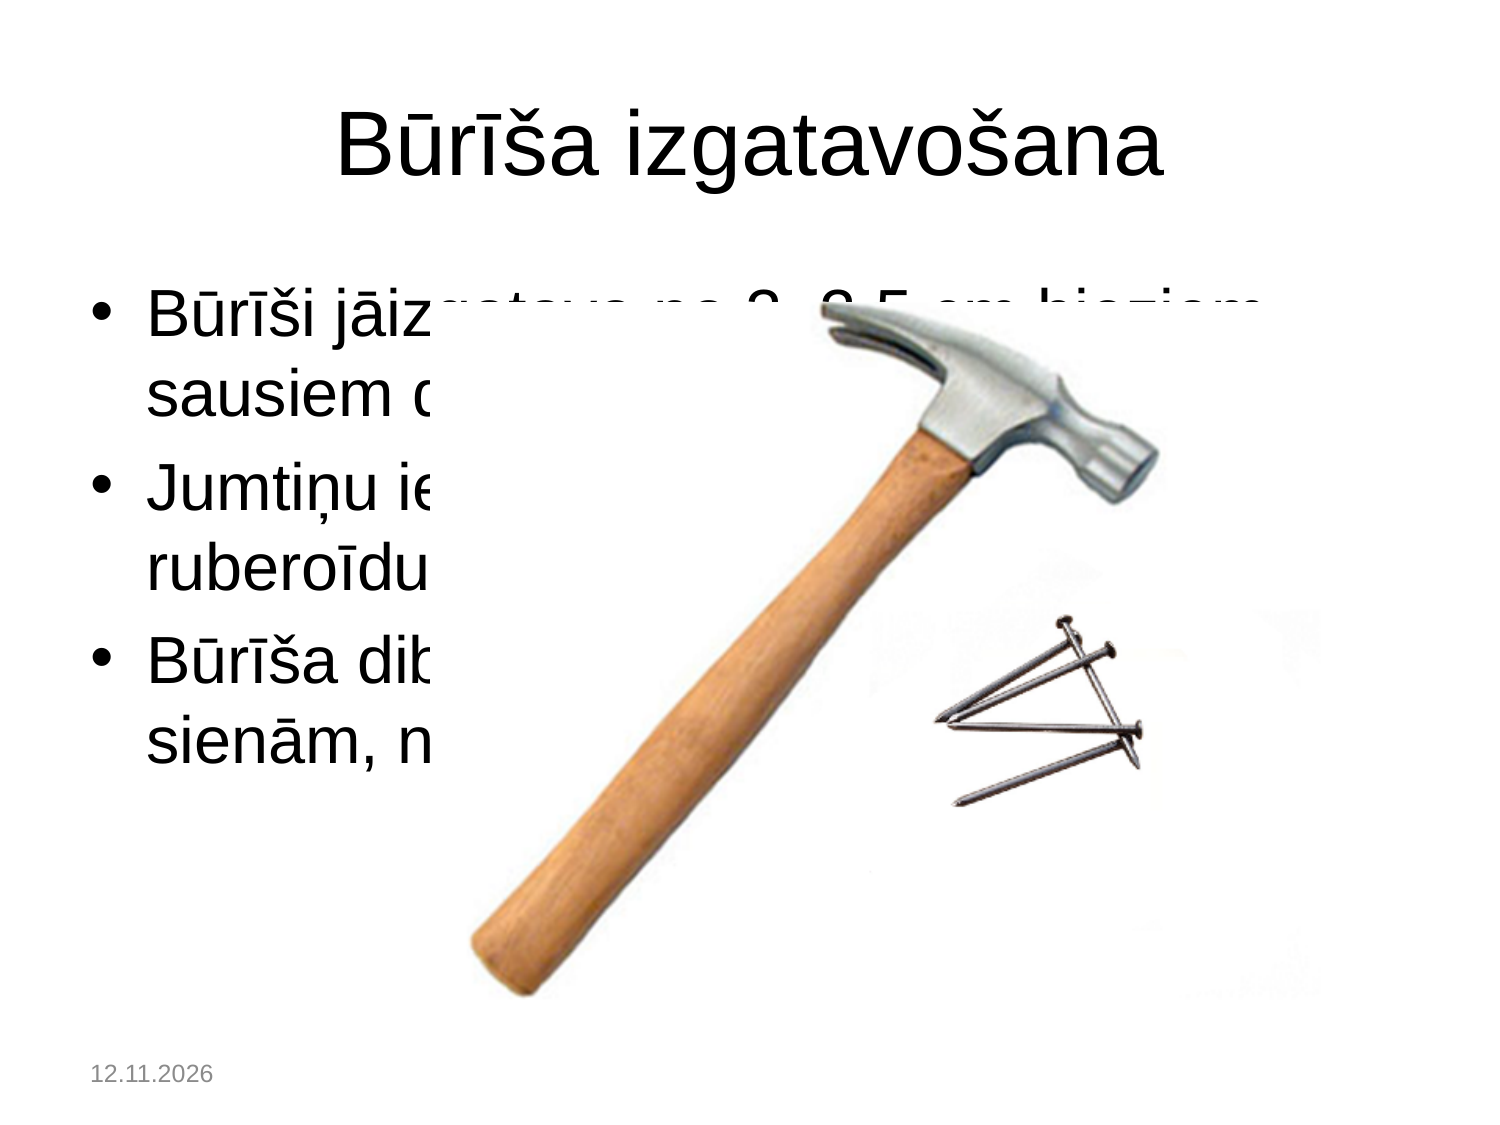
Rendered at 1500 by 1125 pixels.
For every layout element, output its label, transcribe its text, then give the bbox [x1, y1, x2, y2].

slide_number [75, 1042, 425, 1103]
list Būrīši jāizgatavo no 2–2,5 cm bieziem sausiem dēļiem Jumtiņu ieteicams nosegt ar skārdu vai ruberoīdu Būrīša dibens vienmēr jāpienaglo starp sienām, nevis no apakšas [74, 262, 1426, 799]
picture [430, 302, 1405, 1002]
title Būrīša izgatavošana [74, 44, 1426, 233]
